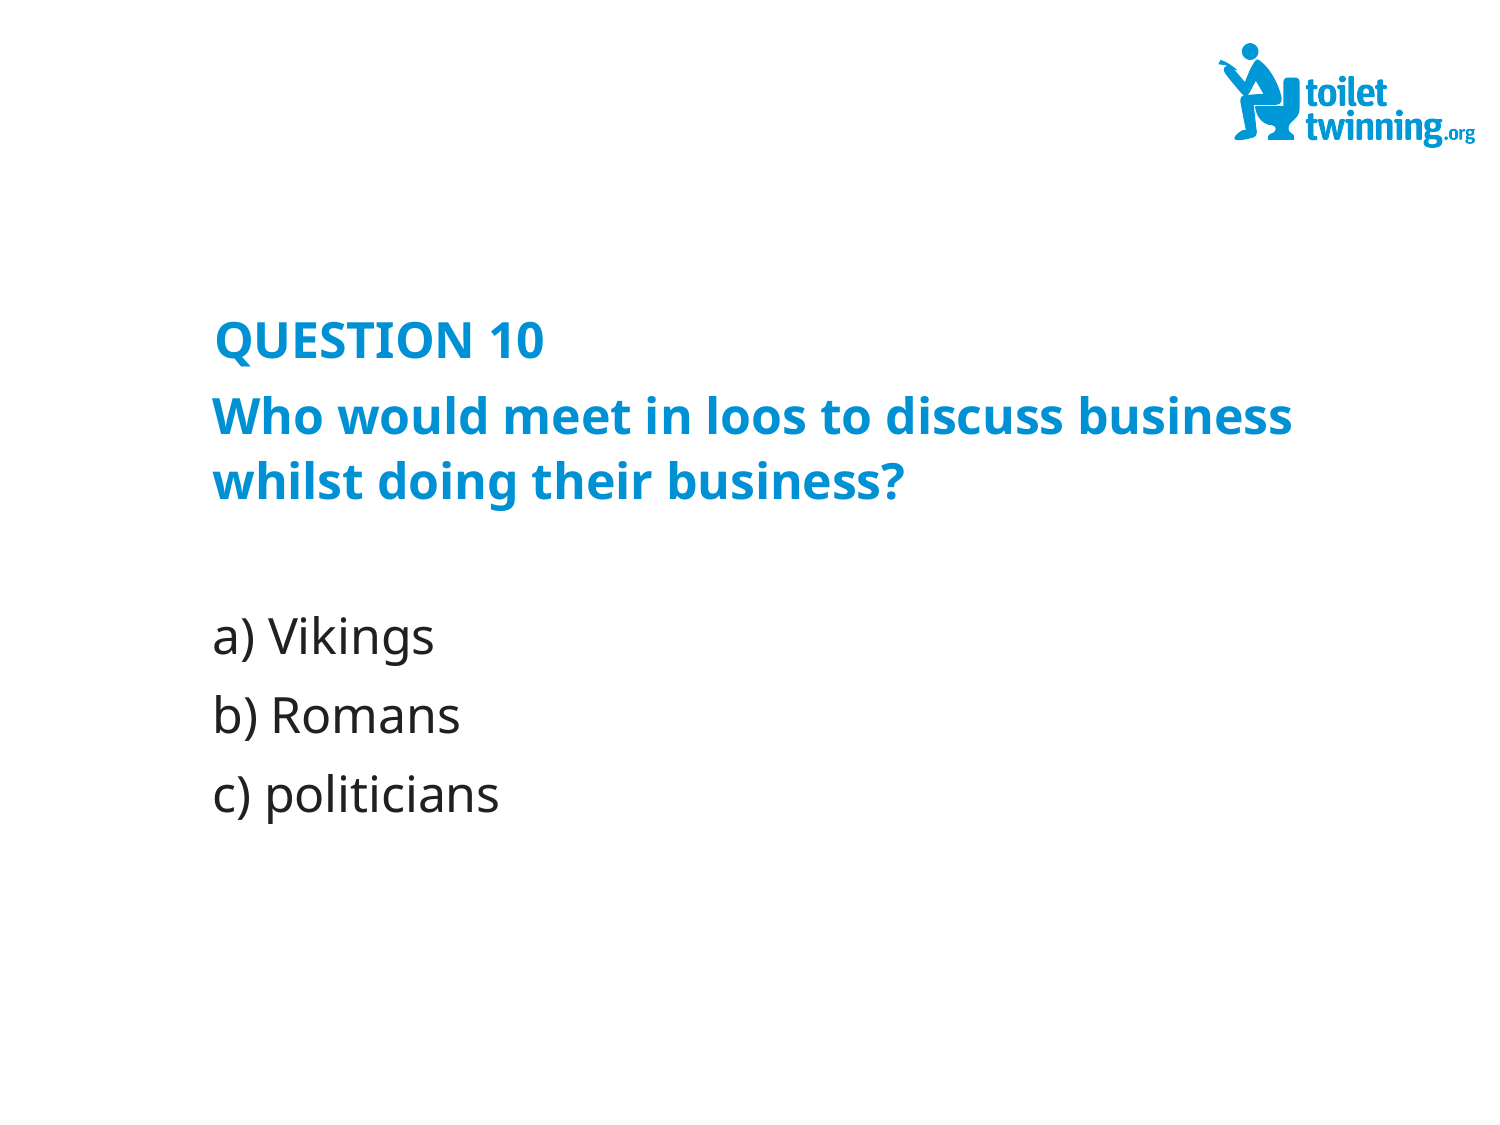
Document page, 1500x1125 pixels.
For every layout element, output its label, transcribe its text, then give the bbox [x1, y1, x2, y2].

picture [1218, 43, 1475, 148]
picture [1218, 43, 1254, 80]
text_box QUESTION 10 Who would meet in loos to discuss business whilst doing their business? a) Vikings b) Romans c) politicians [197, 296, 1431, 831]
picture [1250, 84, 1261, 94]
